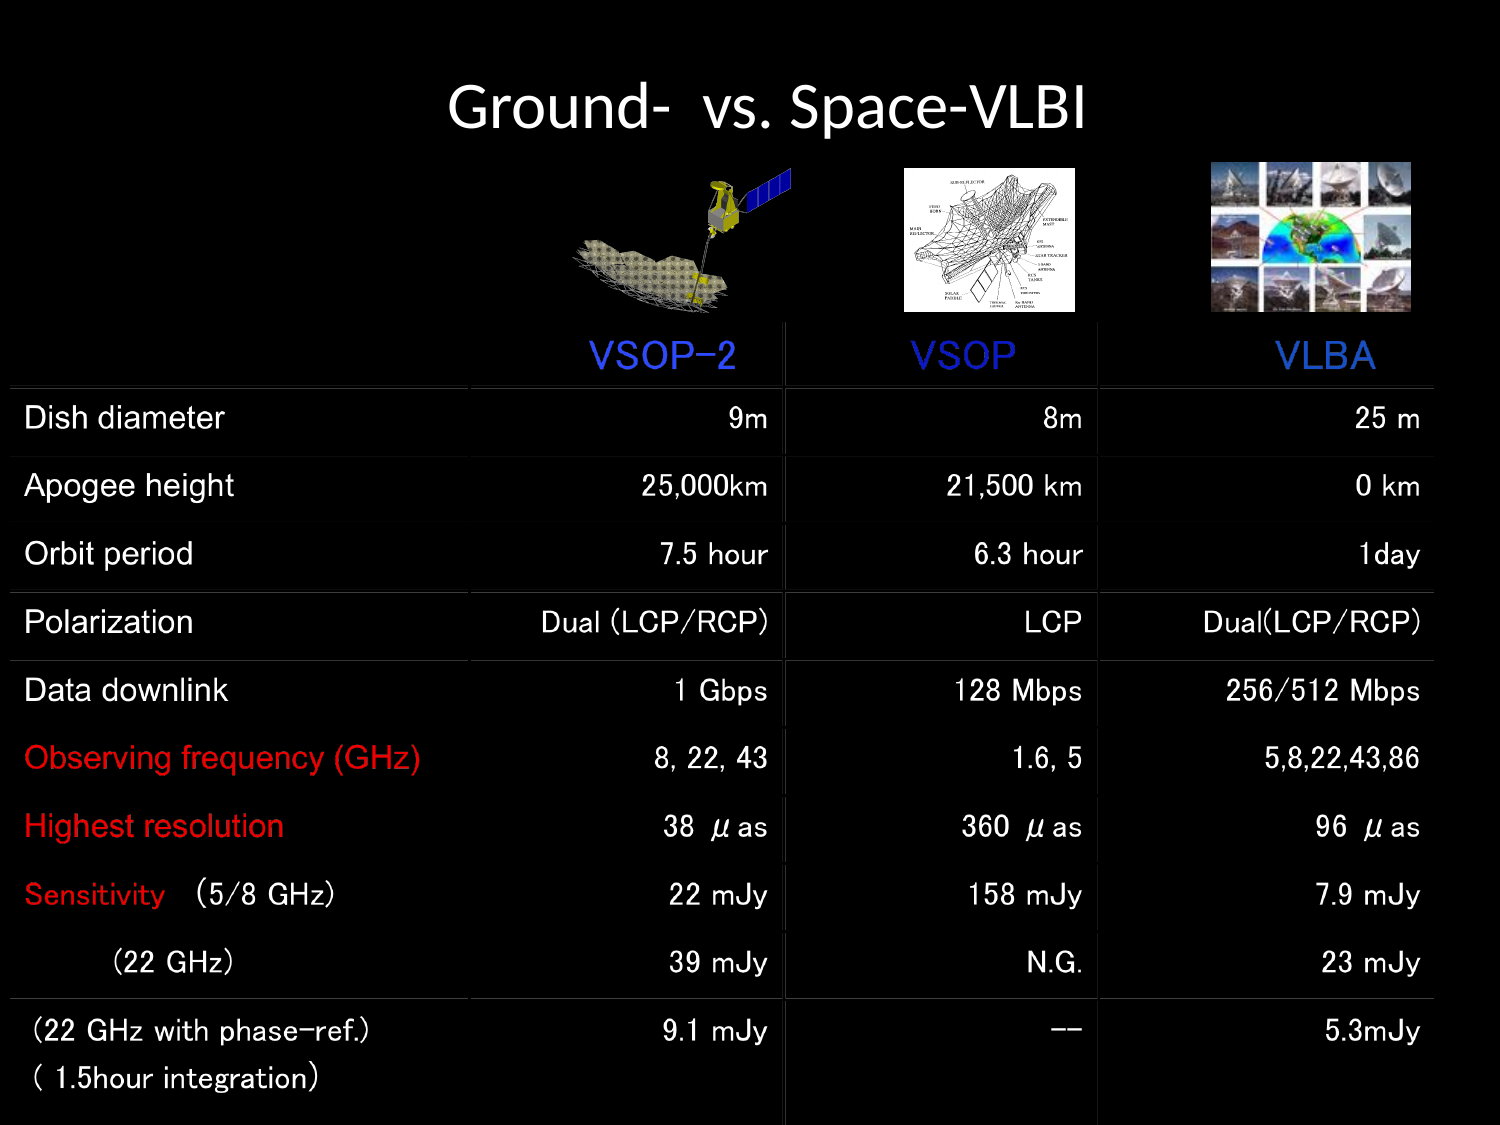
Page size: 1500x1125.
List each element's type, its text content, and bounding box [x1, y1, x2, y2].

picture [0, 162, 1443, 1125]
title Ground- vs. Space-VLBI [92, 7, 1443, 196]
